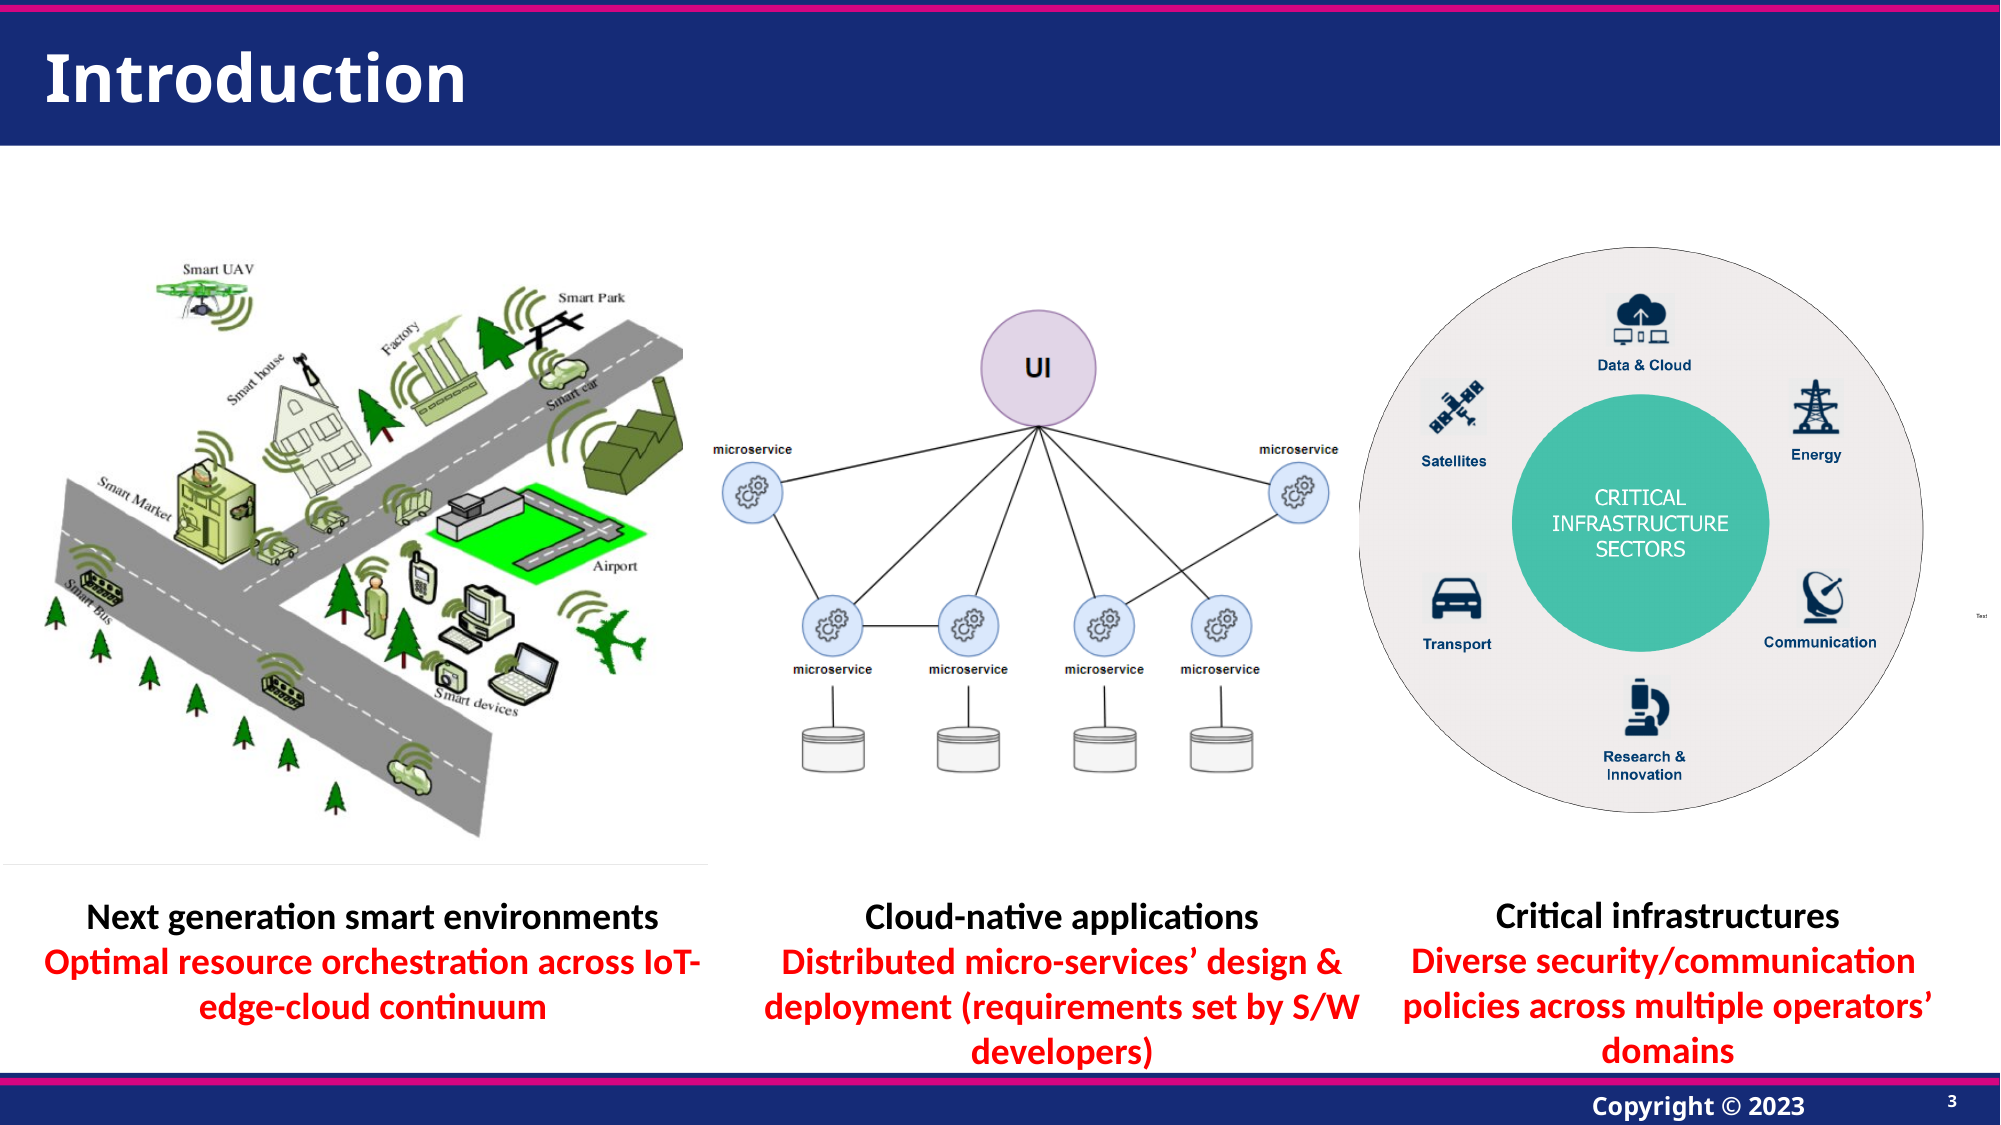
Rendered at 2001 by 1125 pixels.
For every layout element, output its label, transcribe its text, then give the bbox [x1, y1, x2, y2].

text_box Critical infrastructures Diverse security/communication policies across multiple operators’ domains [1336, 883, 2000, 1079]
picture [3, 231, 1997, 865]
title Introduction [30, 31, 1970, 131]
text_box Cloud-native applications Distributed micro-services’ design & deployment (requirements set by S/W developers) [730, 884, 1395, 1080]
text_box Next generation smart environments Optimal resource orchestration across IoT-edge-cloud continuum [15, 884, 730, 1035]
slide_number 3 [1922, 1091, 1983, 1113]
